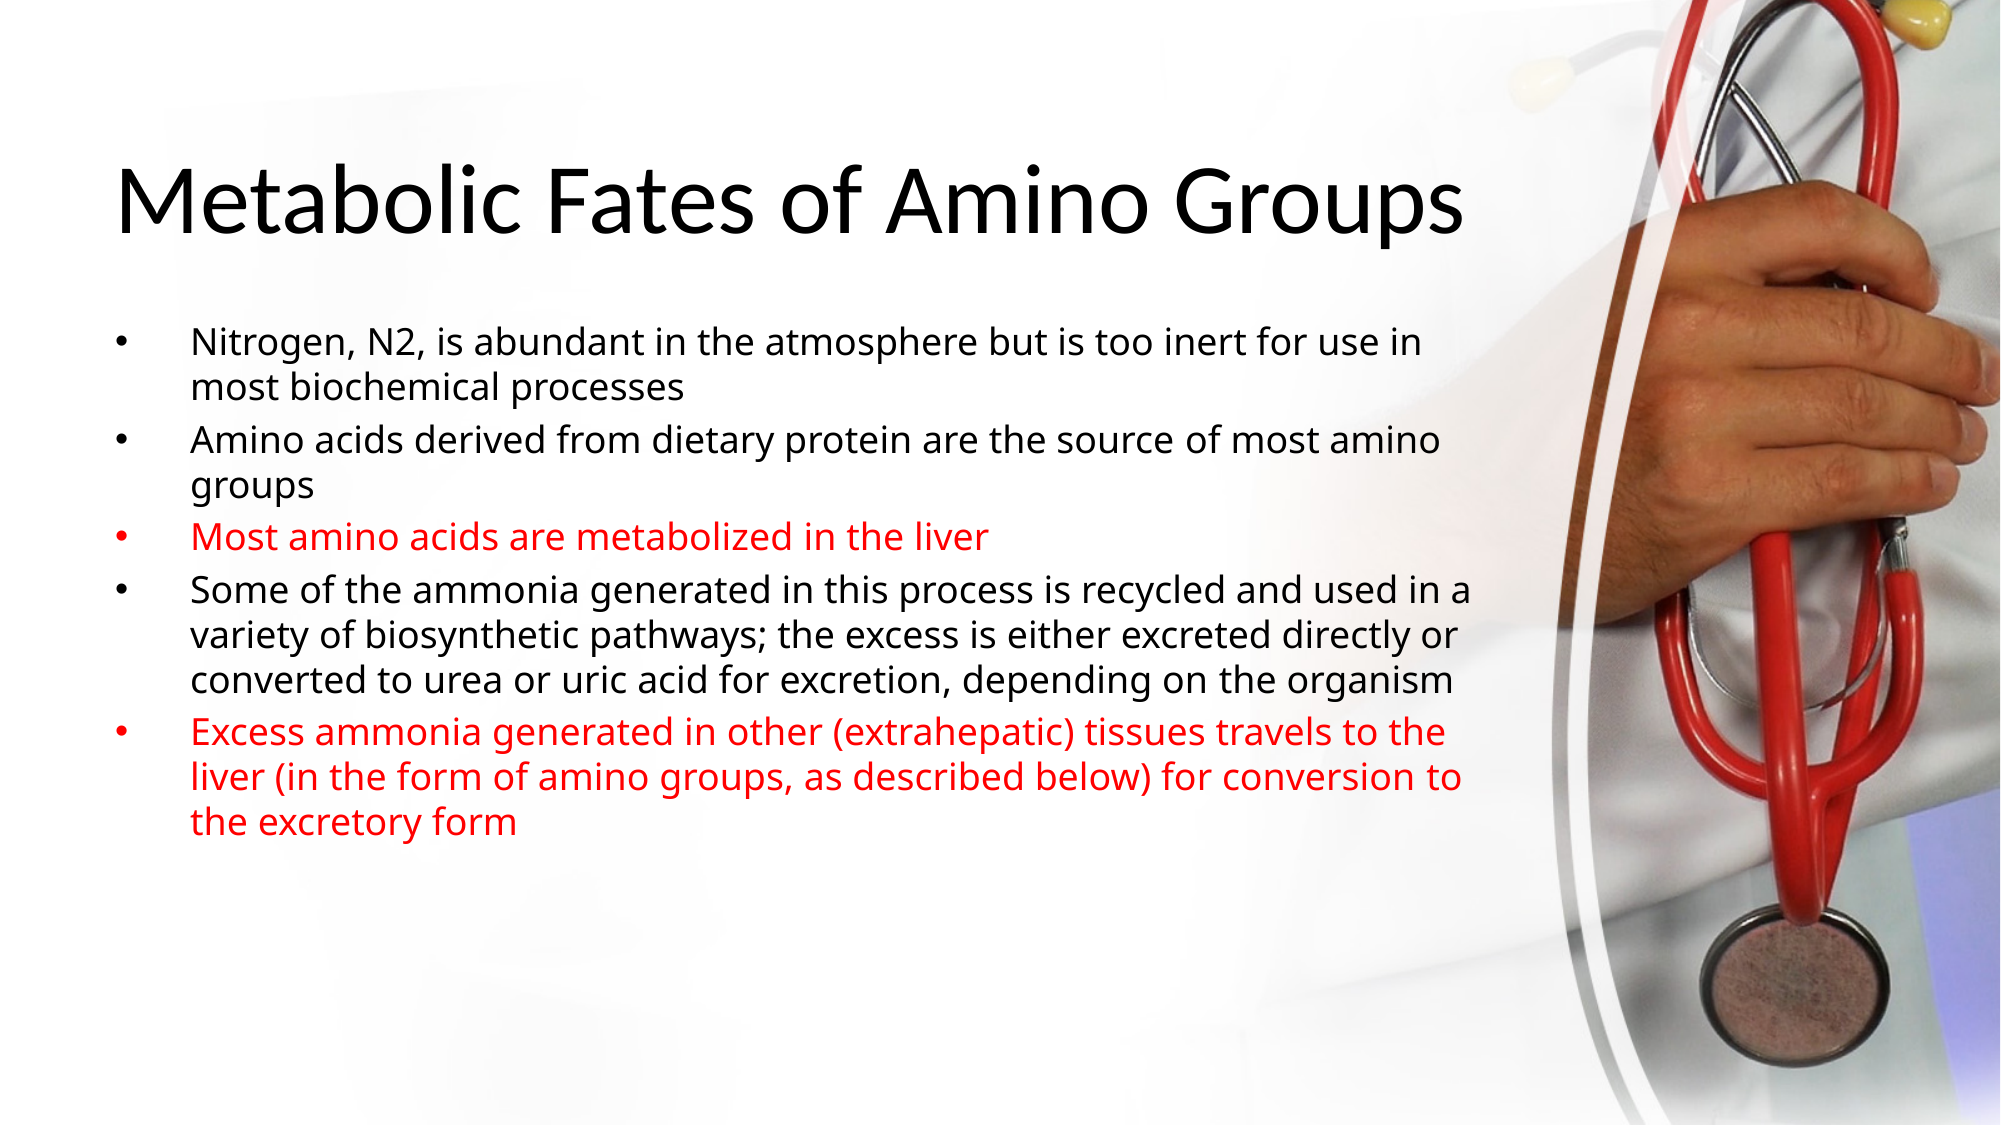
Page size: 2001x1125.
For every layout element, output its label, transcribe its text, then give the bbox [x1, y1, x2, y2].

title Metabolic Fates of Amino Groups [99, 110, 1540, 278]
picture [0, 0, 2001, 1125]
list Nitrogen, N2, is abundant in the atmosphere but is too inert for use in most biochemical processes Amino acids derived from dietary protein are the source of most amino groups Most amino acids are metabolized in the liver Some of the ammonia generated in this process is recycled and used in a variety of biosynthetic pathways; the excess is either excreted directly or converted to urea or uric acid for excretion, depending on the organism Excess ammonia generated in other (extrahepatic) tissues travels to the liver (in the form of amino groups, as described below) for conversion to the excretory form [100, 310, 1537, 1043]
